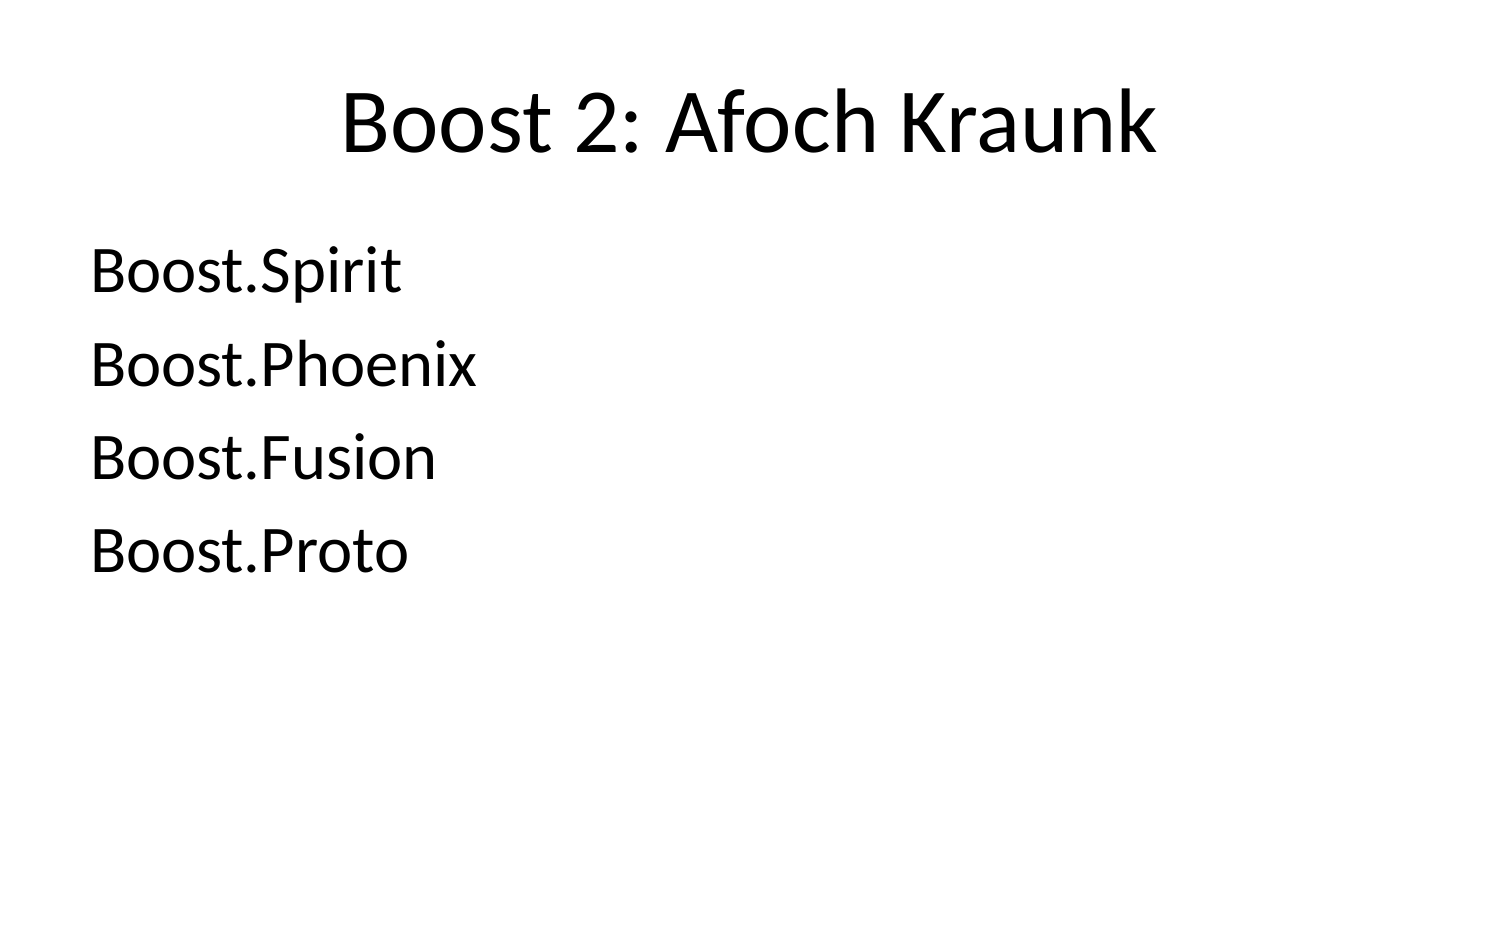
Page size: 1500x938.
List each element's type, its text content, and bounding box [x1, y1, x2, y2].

title Boost 2: Afoch Kraunk [75, 37, 1425, 194]
list Boost.Spirit Boost.Phoenix Boost.Fusion Boost.Proto [75, 218, 1425, 838]
